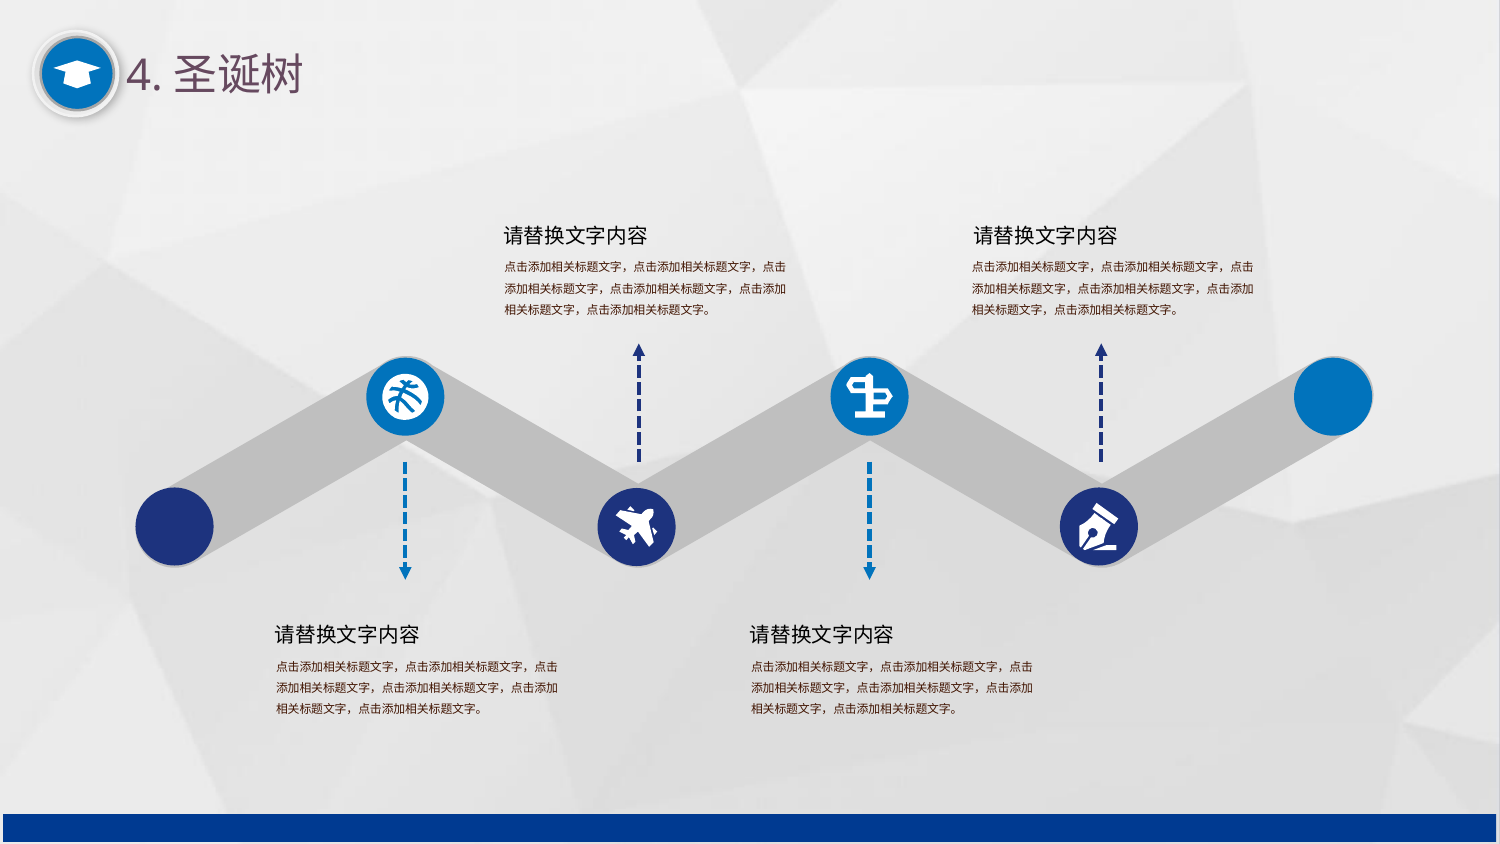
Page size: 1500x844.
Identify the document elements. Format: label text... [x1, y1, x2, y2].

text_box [135, 190, 1373, 733]
text_box [2, 813, 1497, 843]
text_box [32, 30, 119, 117]
text_box 4.圣诞树 [119, 39, 320, 107]
picture [0, 0, 1500, 844]
